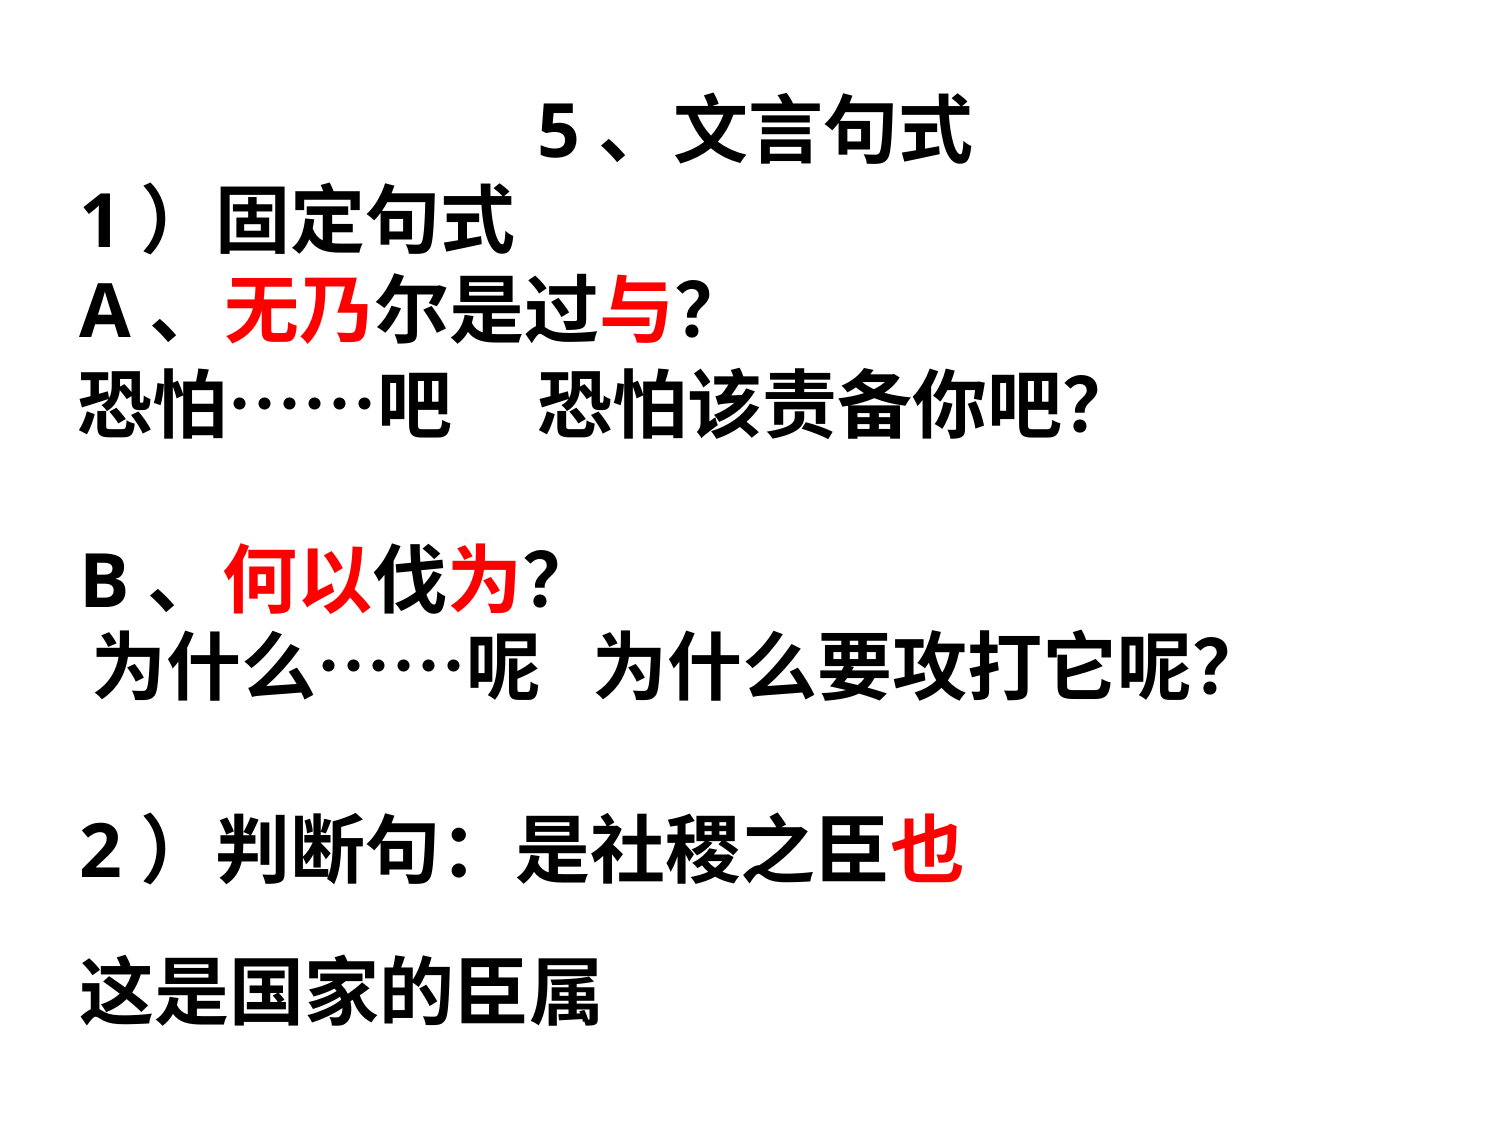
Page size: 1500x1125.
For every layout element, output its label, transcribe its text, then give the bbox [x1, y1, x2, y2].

text_box 为什么……呢 为什么要攻打它呢？ [76, 612, 1425, 718]
text_box 5、文言句式 1）固定句式 A、无乃尔是过与？ B、何以伐为？ 2）判断句：是社稷之臣也 [64, 74, 1447, 990]
text_box 恐怕……吧 恐怕该责备你吧？ [62, 349, 1388, 455]
text_box 这是国家的臣属 [64, 937, 850, 1043]
